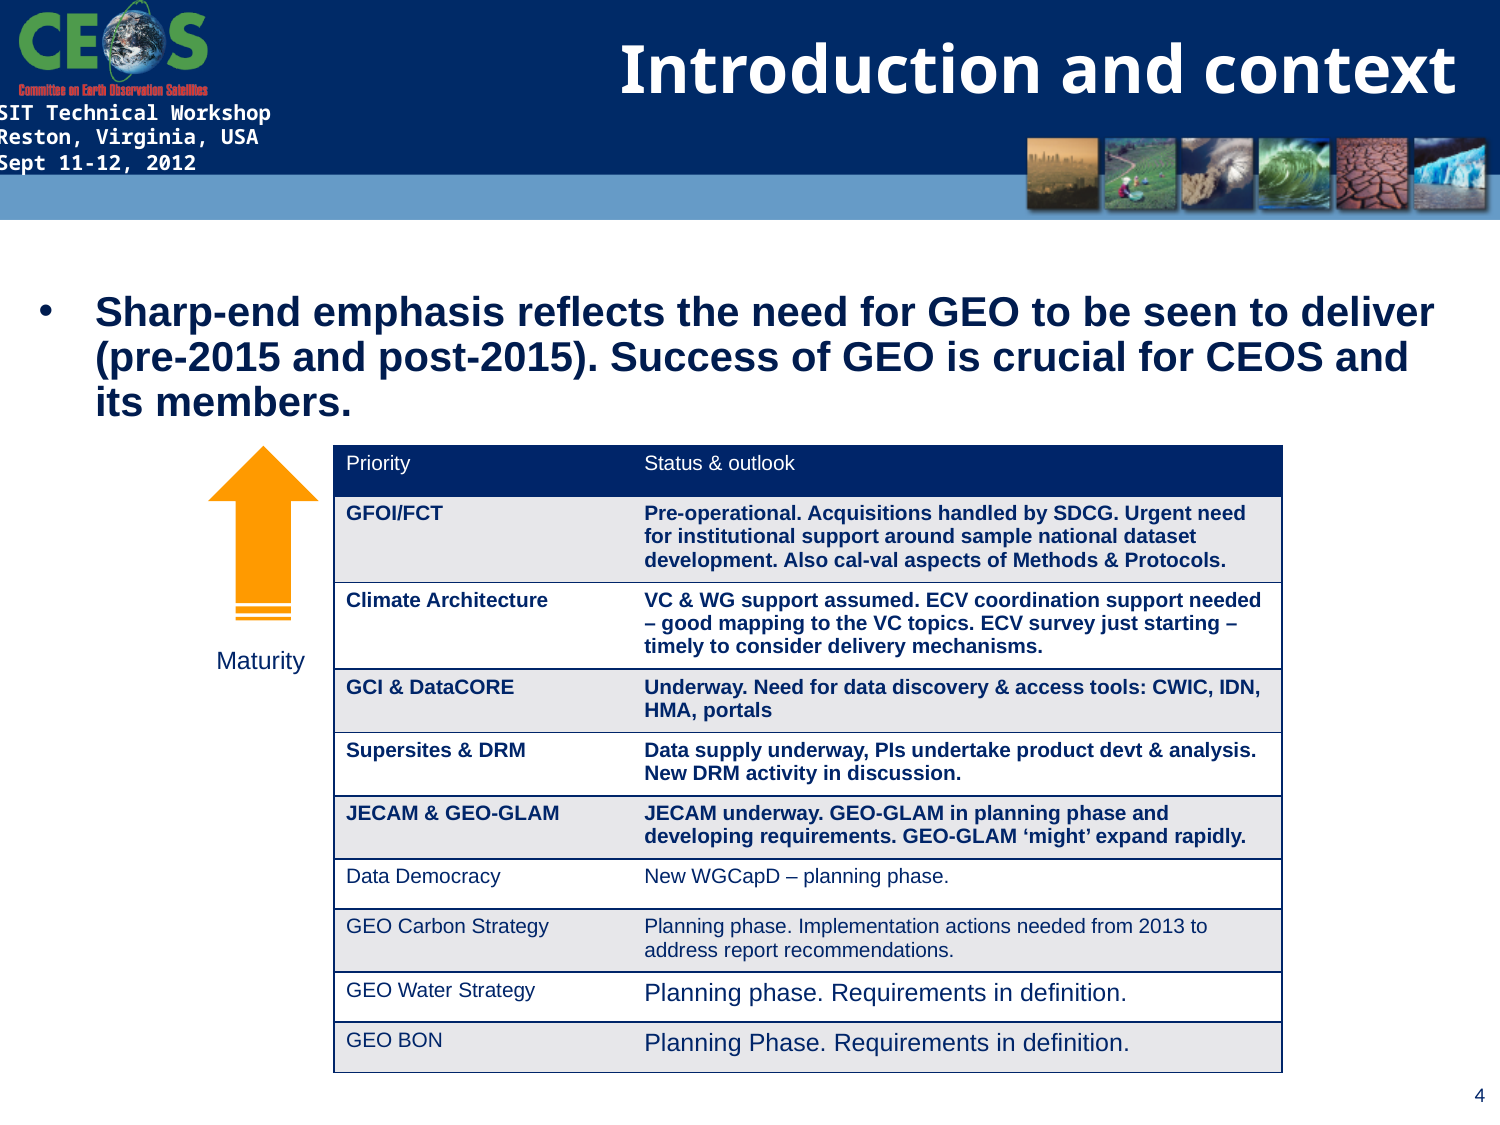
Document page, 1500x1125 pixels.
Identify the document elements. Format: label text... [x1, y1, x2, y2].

text_box [207, 445, 319, 604]
text_box Maturity [201, 636, 338, 682]
text_box Sharp-end emphasis reflects the need for GEO to be seen to deliver (pre-2015 and post-2015). Success of GEO is crucial for CEOS and its members. [24, 283, 1473, 1125]
table_cell VC & WG support assumed. ECV coordination support needed – good mapping to the VC topics. ECV survey just starting – timely to consider delivery mechanisms. [632, 583, 1281, 668]
table_cell Planning phase. Requirements in definition. [632, 973, 1281, 1021]
text_box [235, 616, 291, 621]
slide_number 4 [1473, 1073, 1500, 1125]
table_cell Planning phase. Implementation actions needed from 2013 to address report recommendations. [632, 910, 1281, 971]
table_cell GEO BON [335, 1023, 632, 1072]
table_cell JECAM & GEO-GLAM [335, 797, 632, 858]
table_cell New WGCapD – planning phase. [632, 860, 1281, 908]
table_cell Pre-operational. Acquisitions handled by SDCG. Urgent need for institutional support around sample national dataset development. Also cal-val aspects of Methods & Protocols. [632, 497, 1281, 582]
table_cell Data supply underway, PIs undertake product devt & analysis. New DRM activity in discussion. [632, 733, 1281, 795]
table_cell JECAM underway. GEO-GLAM in planning phase and developing requirements. GEO-GLAM ‘might’ expand rapidly. [632, 797, 1281, 858]
table_cell Supersites & DRM [335, 733, 632, 795]
table_cell GEO Carbon Strategy [335, 910, 632, 971]
table_cell Data Democracy [335, 860, 632, 908]
table_header Status & outlook [632, 447, 1281, 495]
table_cell Underway. Need for data discovery & access tools: CWIC, IDN, HMA, portals [632, 670, 1281, 732]
picture [0, 0, 1500, 220]
text_box [235, 606, 291, 614]
title Introduction and context [216, 16, 1491, 117]
table_cell GFOI/FCT [335, 497, 632, 582]
table_cell GEO Water Strategy [335, 973, 632, 1021]
table_header Priority [335, 447, 632, 495]
table_cell Planning Phase. Requirements in definition. [632, 1023, 1281, 1072]
table_cell GCI & DataCORE [335, 670, 632, 732]
table_cell Climate Architecture [335, 583, 632, 668]
